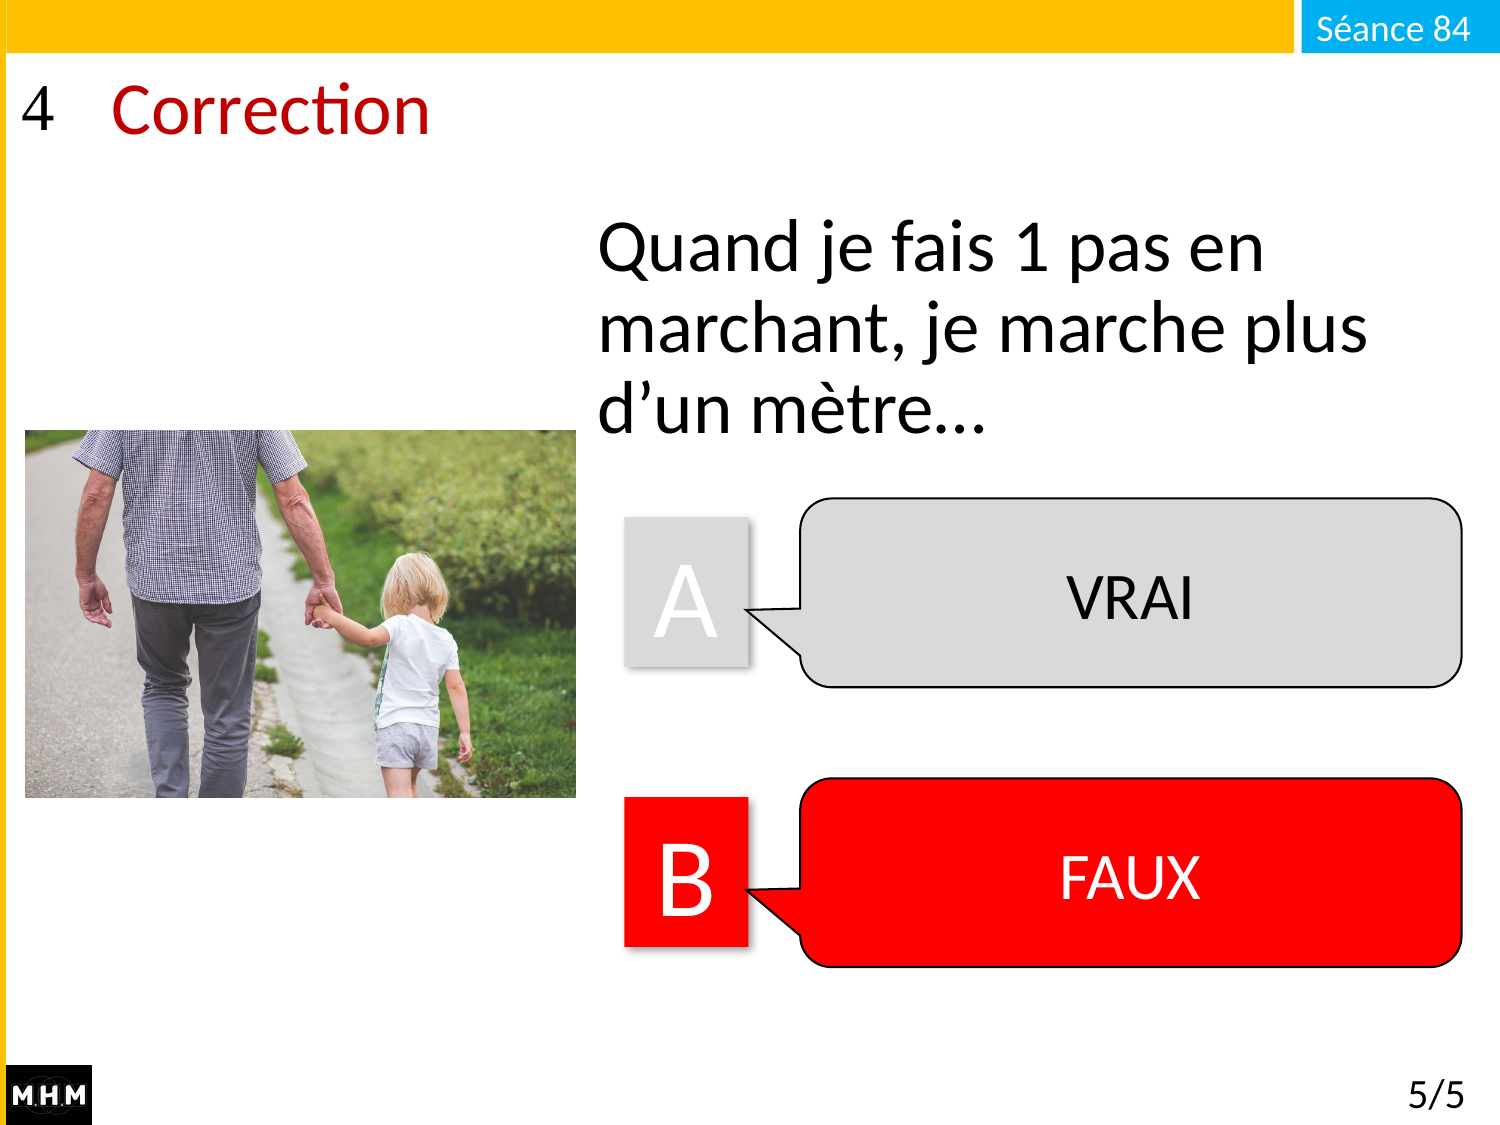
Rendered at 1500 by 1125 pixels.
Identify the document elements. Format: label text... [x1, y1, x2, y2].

title Correction [96, 60, 1391, 160]
text_box A [624, 517, 749, 667]
picture [25, 430, 576, 798]
text_box FAUX [743, 777, 1463, 969]
text_box VRAI [743, 497, 1463, 689]
picture [6, 1065, 92, 1125]
text_box Quand je fais 1 pas en marchant, je marche plus d’un mètre… [582, 196, 1500, 461]
text_box B [624, 797, 749, 947]
list 5/5 [1373, 1064, 1500, 1125]
